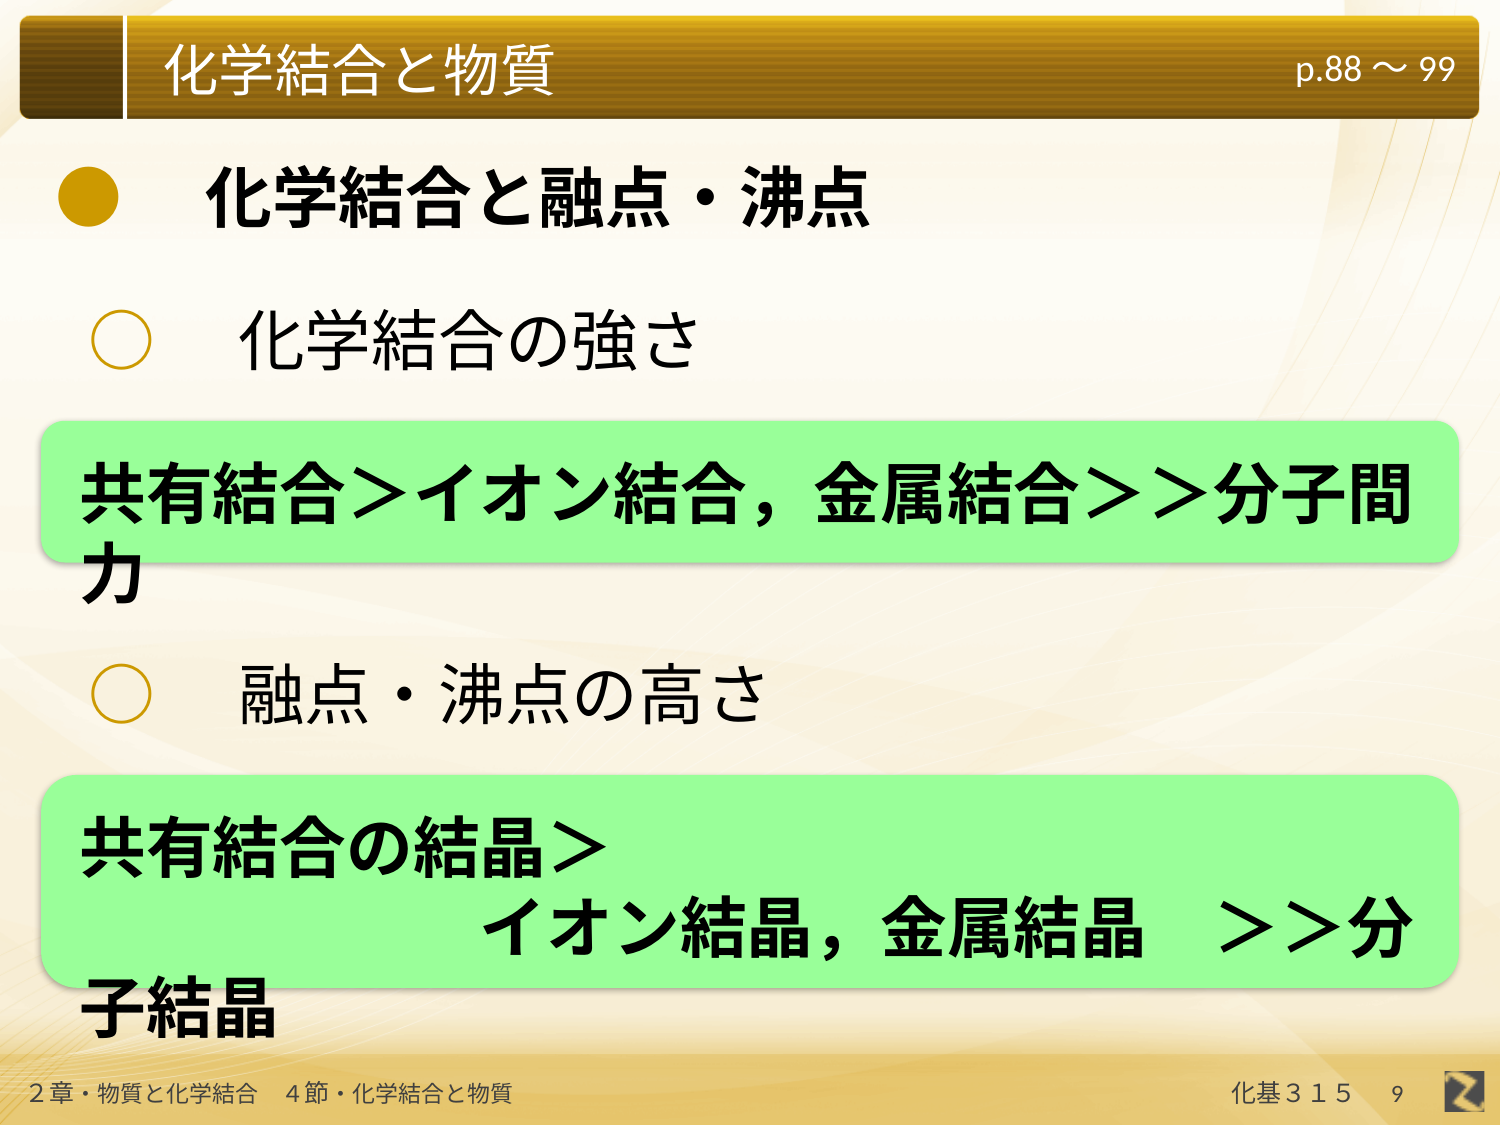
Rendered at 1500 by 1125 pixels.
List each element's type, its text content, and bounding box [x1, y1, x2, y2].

text_box 共有結合の結晶＞ イオン結晶，金属結晶 ＞＞分子結晶 [64, 798, 1471, 1054]
text_box ● 化学結合と融点・沸点 [41, 148, 1294, 244]
slide_number 9 [1358, 1070, 1437, 1118]
text_box ○ 融点・沸点の高さ [73, 645, 1185, 740]
text_box [40, 420, 1460, 564]
text_box [40, 774, 1458, 987]
text_box 共有結合＞イオン結合，金属結合＞＞分子間力 [64, 444, 1471, 619]
text_box ○ 化学結合の強さ [73, 290, 1421, 386]
picture [0, 0, 1500, 1125]
